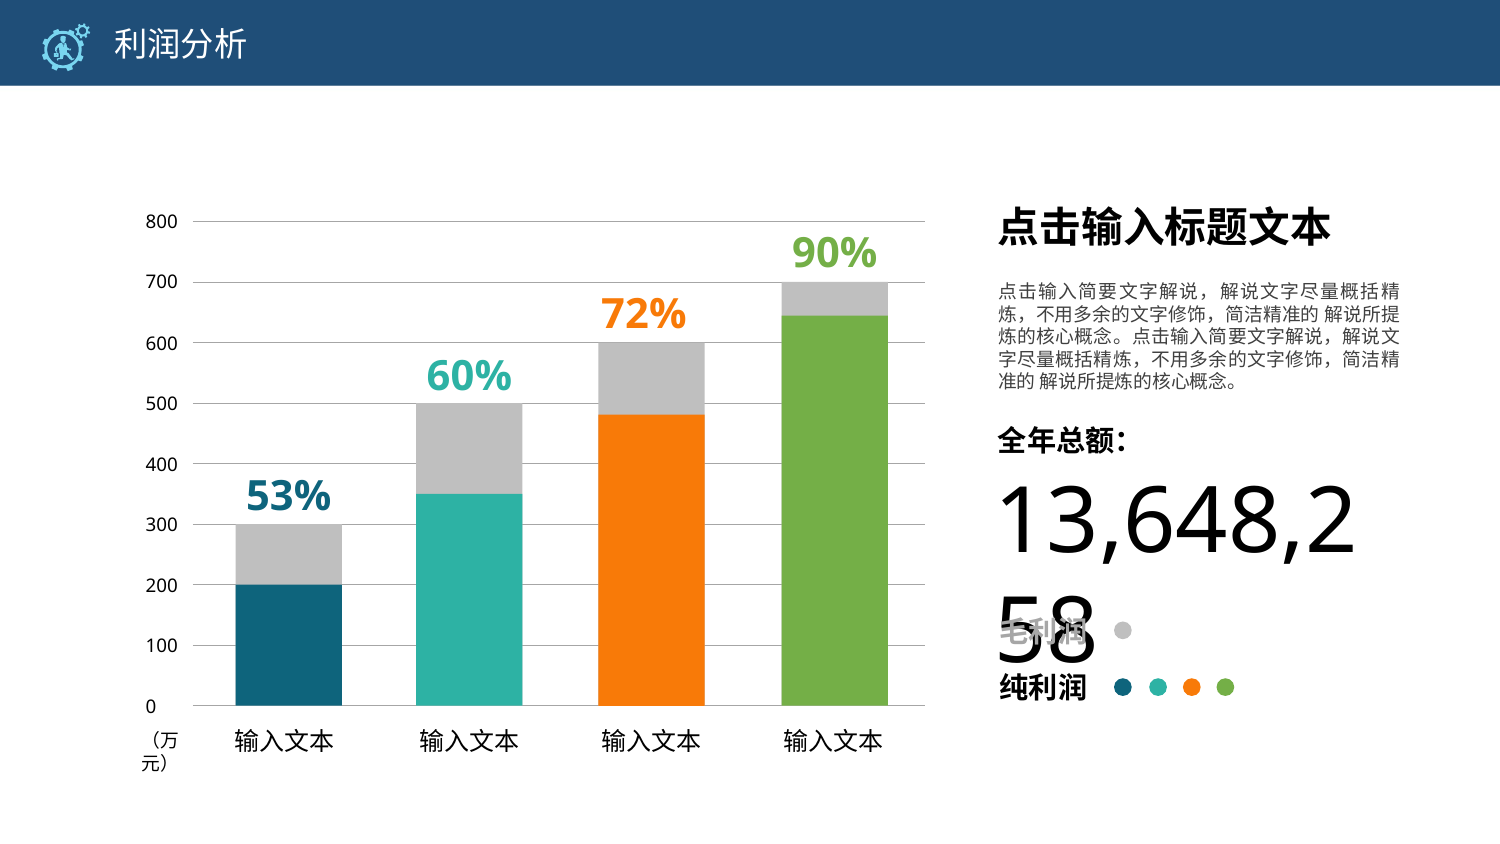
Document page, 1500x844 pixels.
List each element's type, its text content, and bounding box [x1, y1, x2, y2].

text_box 输入文本 [752, 717, 915, 763]
text_box 点击输入标题文本 [997, 200, 1336, 251]
text_box 13,648,258 [994, 460, 1368, 681]
text_box 700 [145, 269, 182, 293]
text_box 全年总额： [997, 421, 1235, 457]
text_box 400 [145, 452, 182, 475]
text_box 毛利润 [999, 612, 1104, 649]
text_box 输入文本 [388, 717, 551, 763]
text_box （万元） [117, 721, 204, 782]
text_box 500 [145, 391, 182, 415]
text_box 800 [145, 210, 182, 233]
text_box 点击输入简要文字解说，解说文字尽量概括精炼，不用多余的文字修饰，简洁精准的 解说所提炼的核心概念。点击输入简要文字解说，解说文字尽量概括精炼，不用多余的文字修饰，简洁精准的 解说所提炼的核心概念。 [998, 280, 1400, 393]
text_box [192, 221, 926, 707]
text_box [1111, 676, 1134, 698]
text_box 输入文本 [570, 717, 733, 763]
text_box [1180, 676, 1203, 698]
text_box [1147, 676, 1169, 698]
text_box [1214, 676, 1237, 698]
text_box 输入文本 [203, 717, 366, 763]
text_box [41, 23, 91, 72]
text_box 300 [145, 512, 182, 536]
text_box 100 [145, 633, 182, 657]
text_box 纯利润 [999, 669, 1104, 705]
text_box [1111, 619, 1134, 642]
title 利润分析 [99, 20, 550, 66]
text_box 0 [145, 694, 182, 718]
text_box 600 [145, 331, 182, 354]
text_box 200 [145, 573, 182, 596]
picture [0, 0, 1500, 844]
